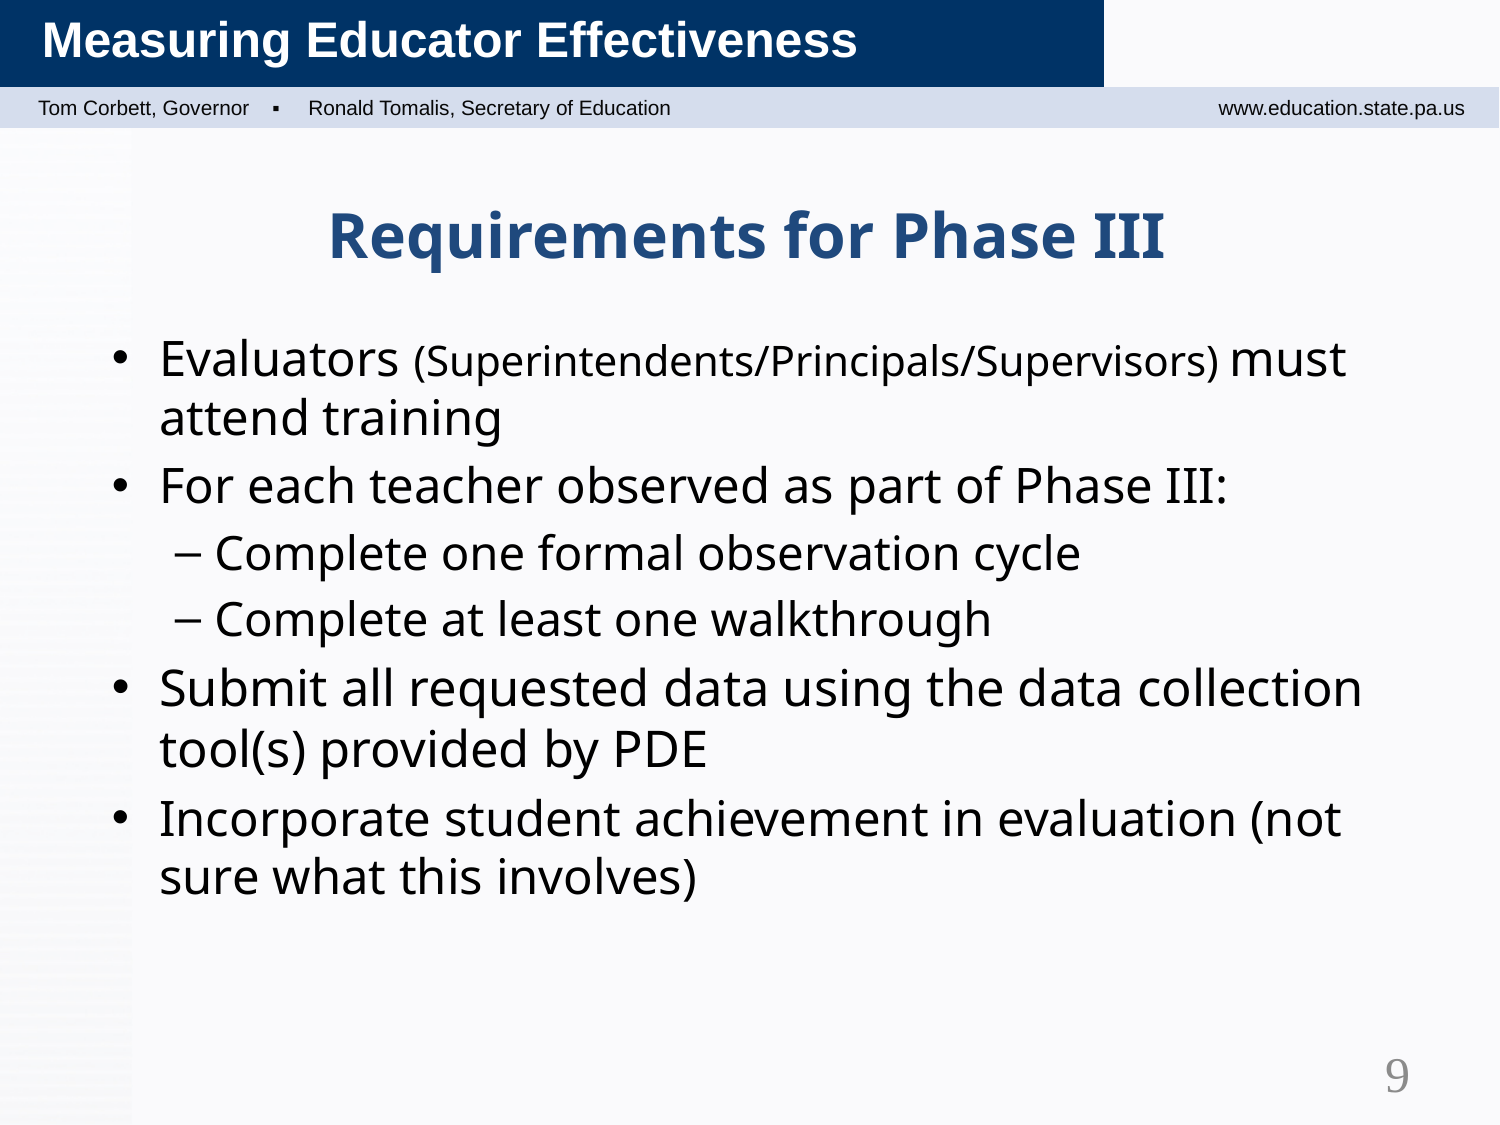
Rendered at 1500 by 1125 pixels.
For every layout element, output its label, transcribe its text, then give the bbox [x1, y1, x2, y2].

title Requirements for Phase III [27, 153, 1467, 313]
picture [0, 0, 1500, 1125]
slide_number 9 [1074, 1042, 1425, 1103]
list Evaluators (Superintendents/Principals/Supervisors) must attend training For each teacher observed as part of Phase III: Complete one formal observation cycle Complete at least one walkthrough Submit all requested data using the data collection tool(s) provided by PDE Incorporate student achievement in evaluation (not sure what this involves) [96, 320, 1421, 1038]
